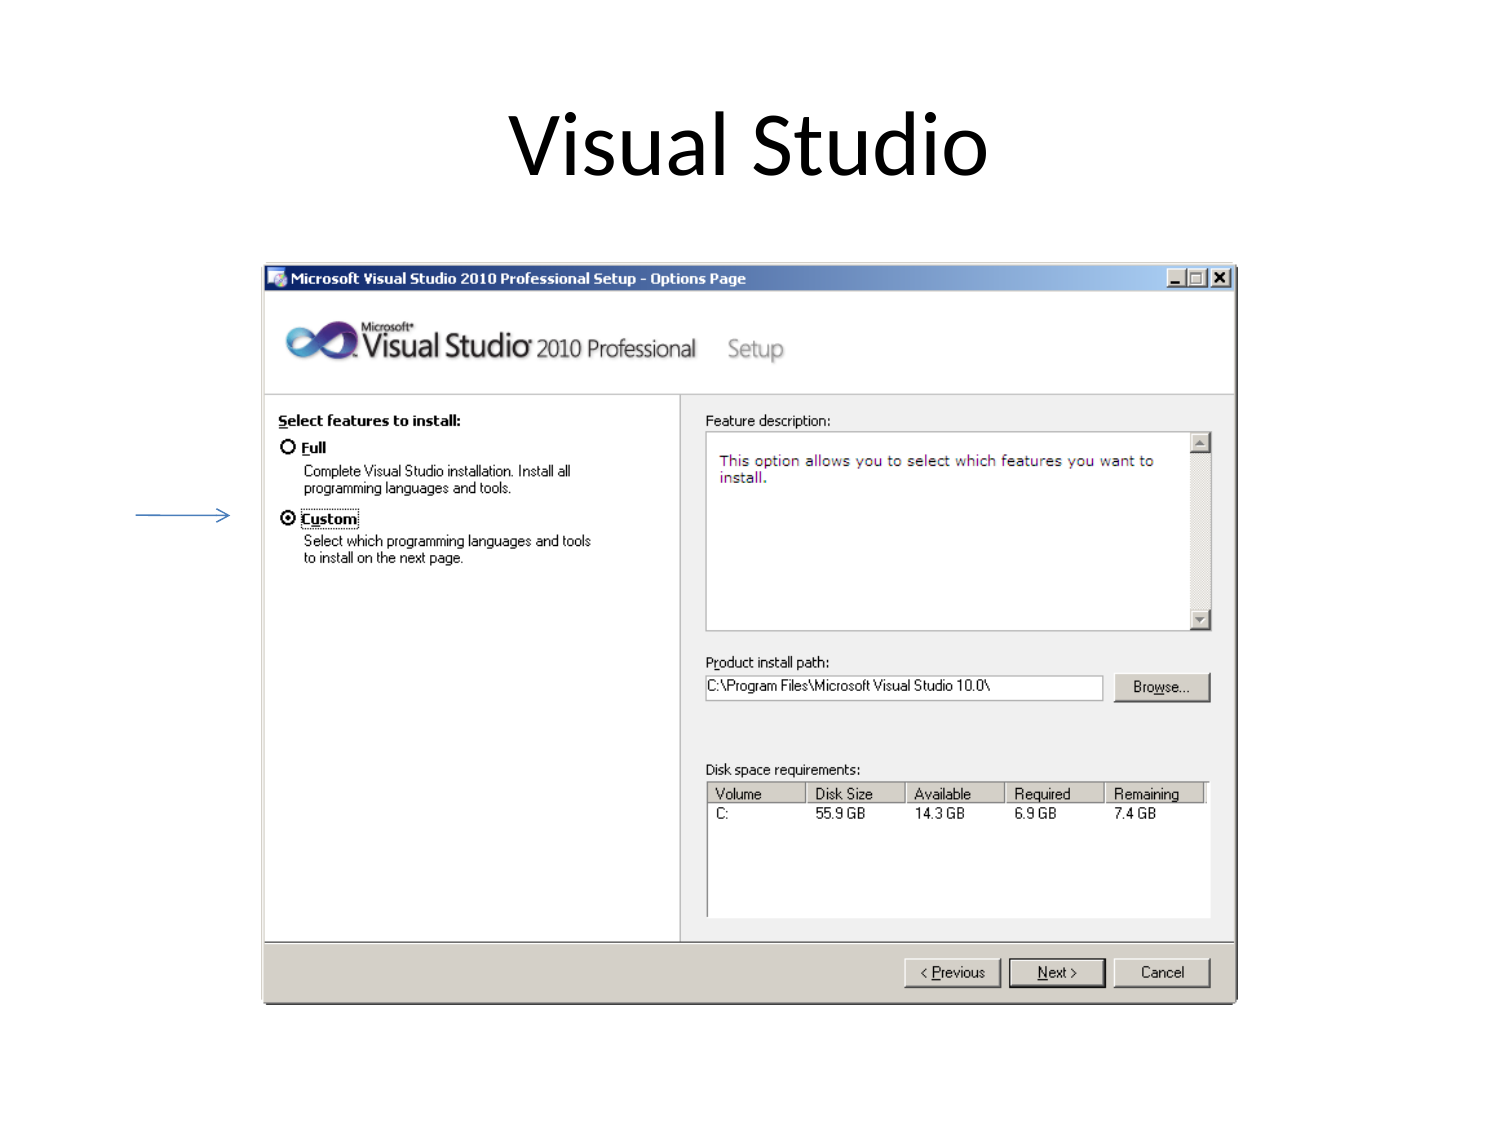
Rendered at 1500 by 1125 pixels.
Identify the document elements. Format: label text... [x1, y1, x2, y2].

title Visual Studio [75, 45, 1425, 233]
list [261, 262, 1239, 1006]
